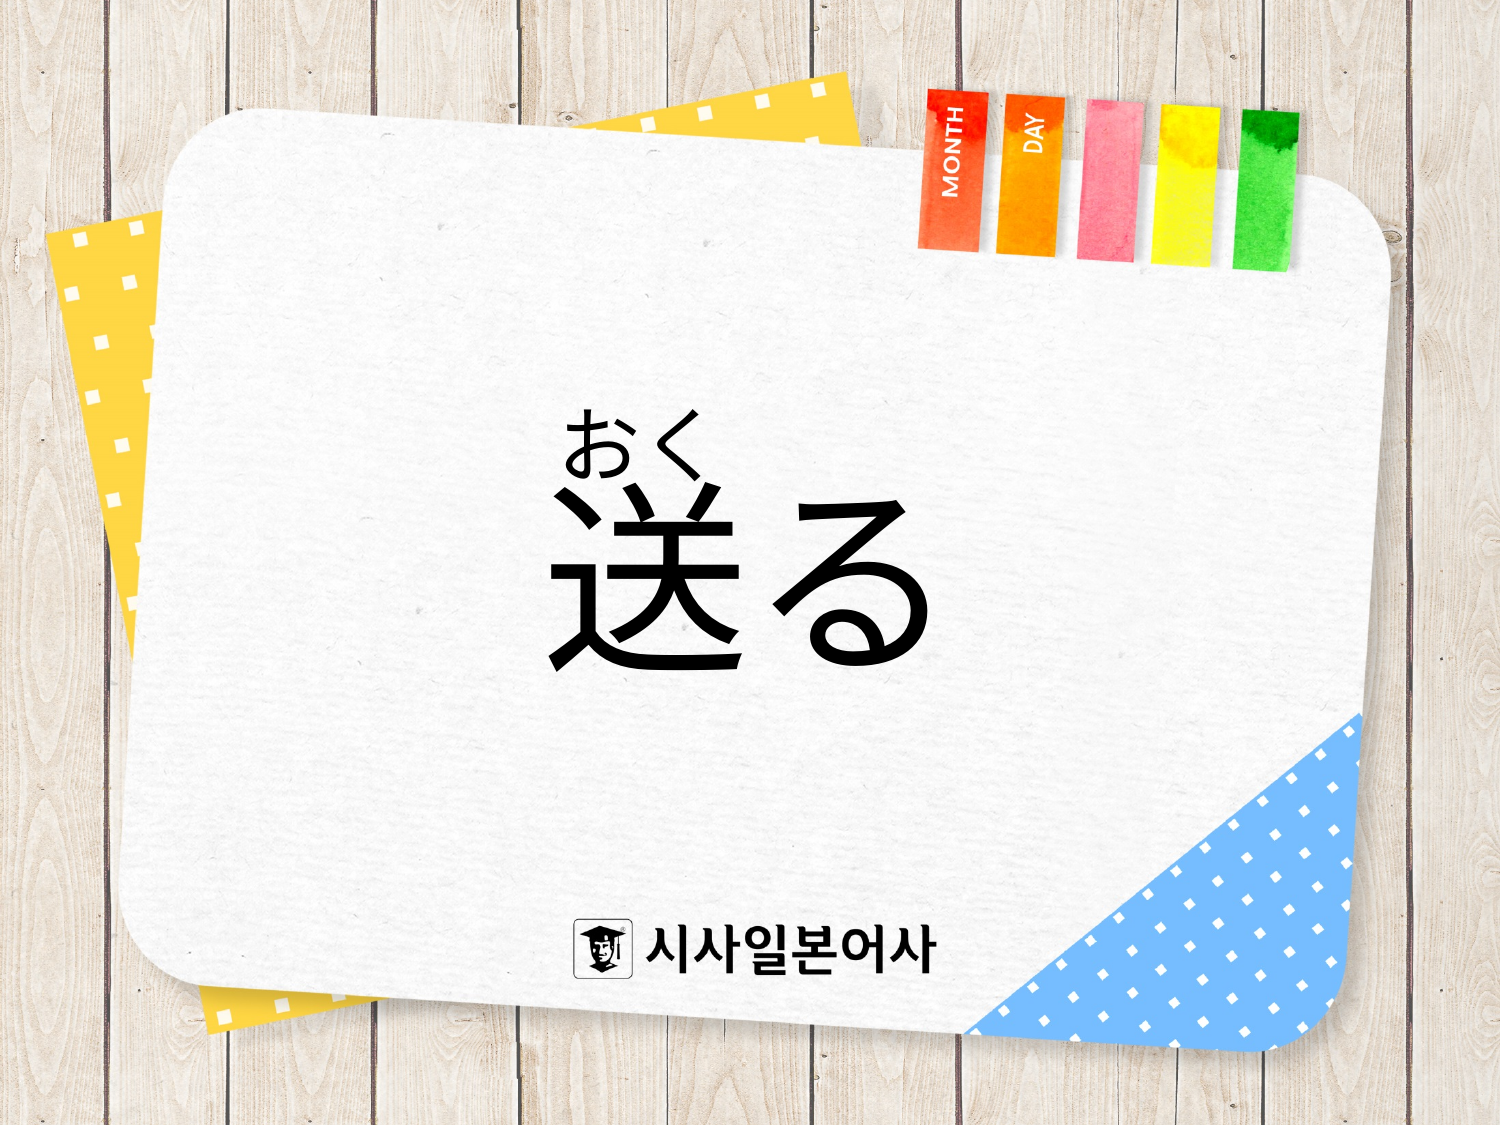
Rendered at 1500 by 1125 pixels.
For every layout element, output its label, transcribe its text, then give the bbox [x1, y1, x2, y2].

text_box おく [542, 385, 739, 501]
picture [0, 0, 1500, 1125]
title 送る [75, 338, 1425, 811]
